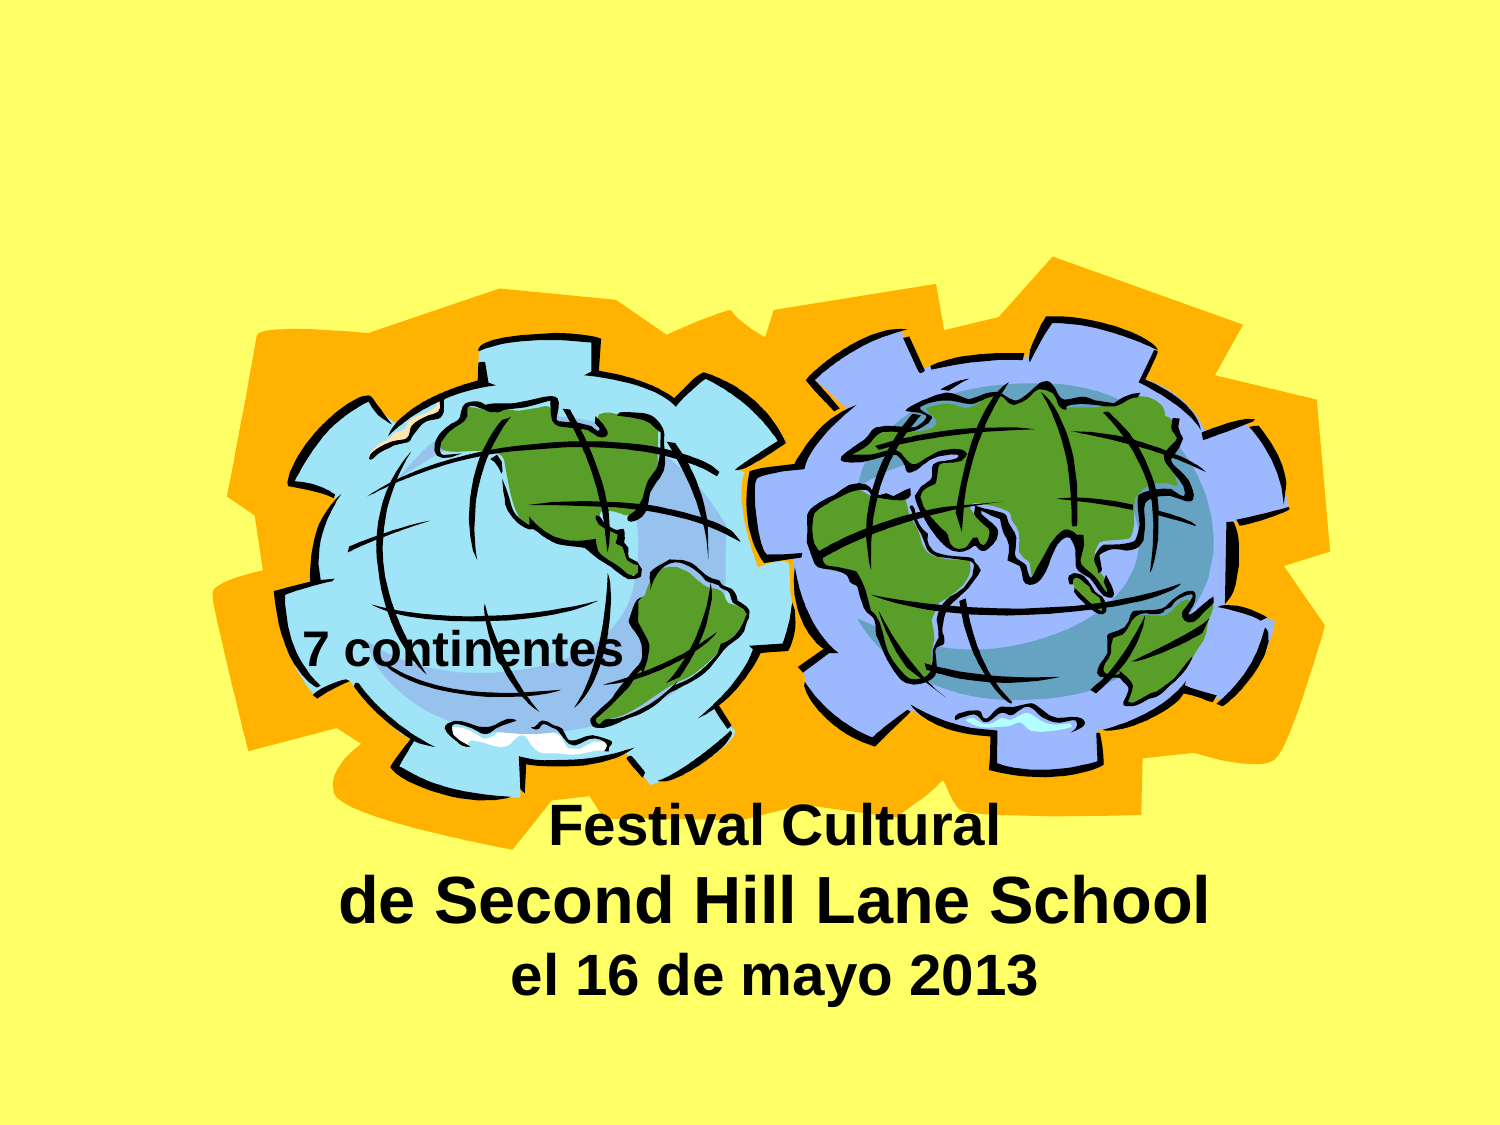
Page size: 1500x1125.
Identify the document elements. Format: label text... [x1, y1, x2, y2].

picture [212, 249, 1338, 857]
text_box Festival Cultural de Second Hill Lane School el 16 de mayo 2013 [268, 865, 1282, 1015]
